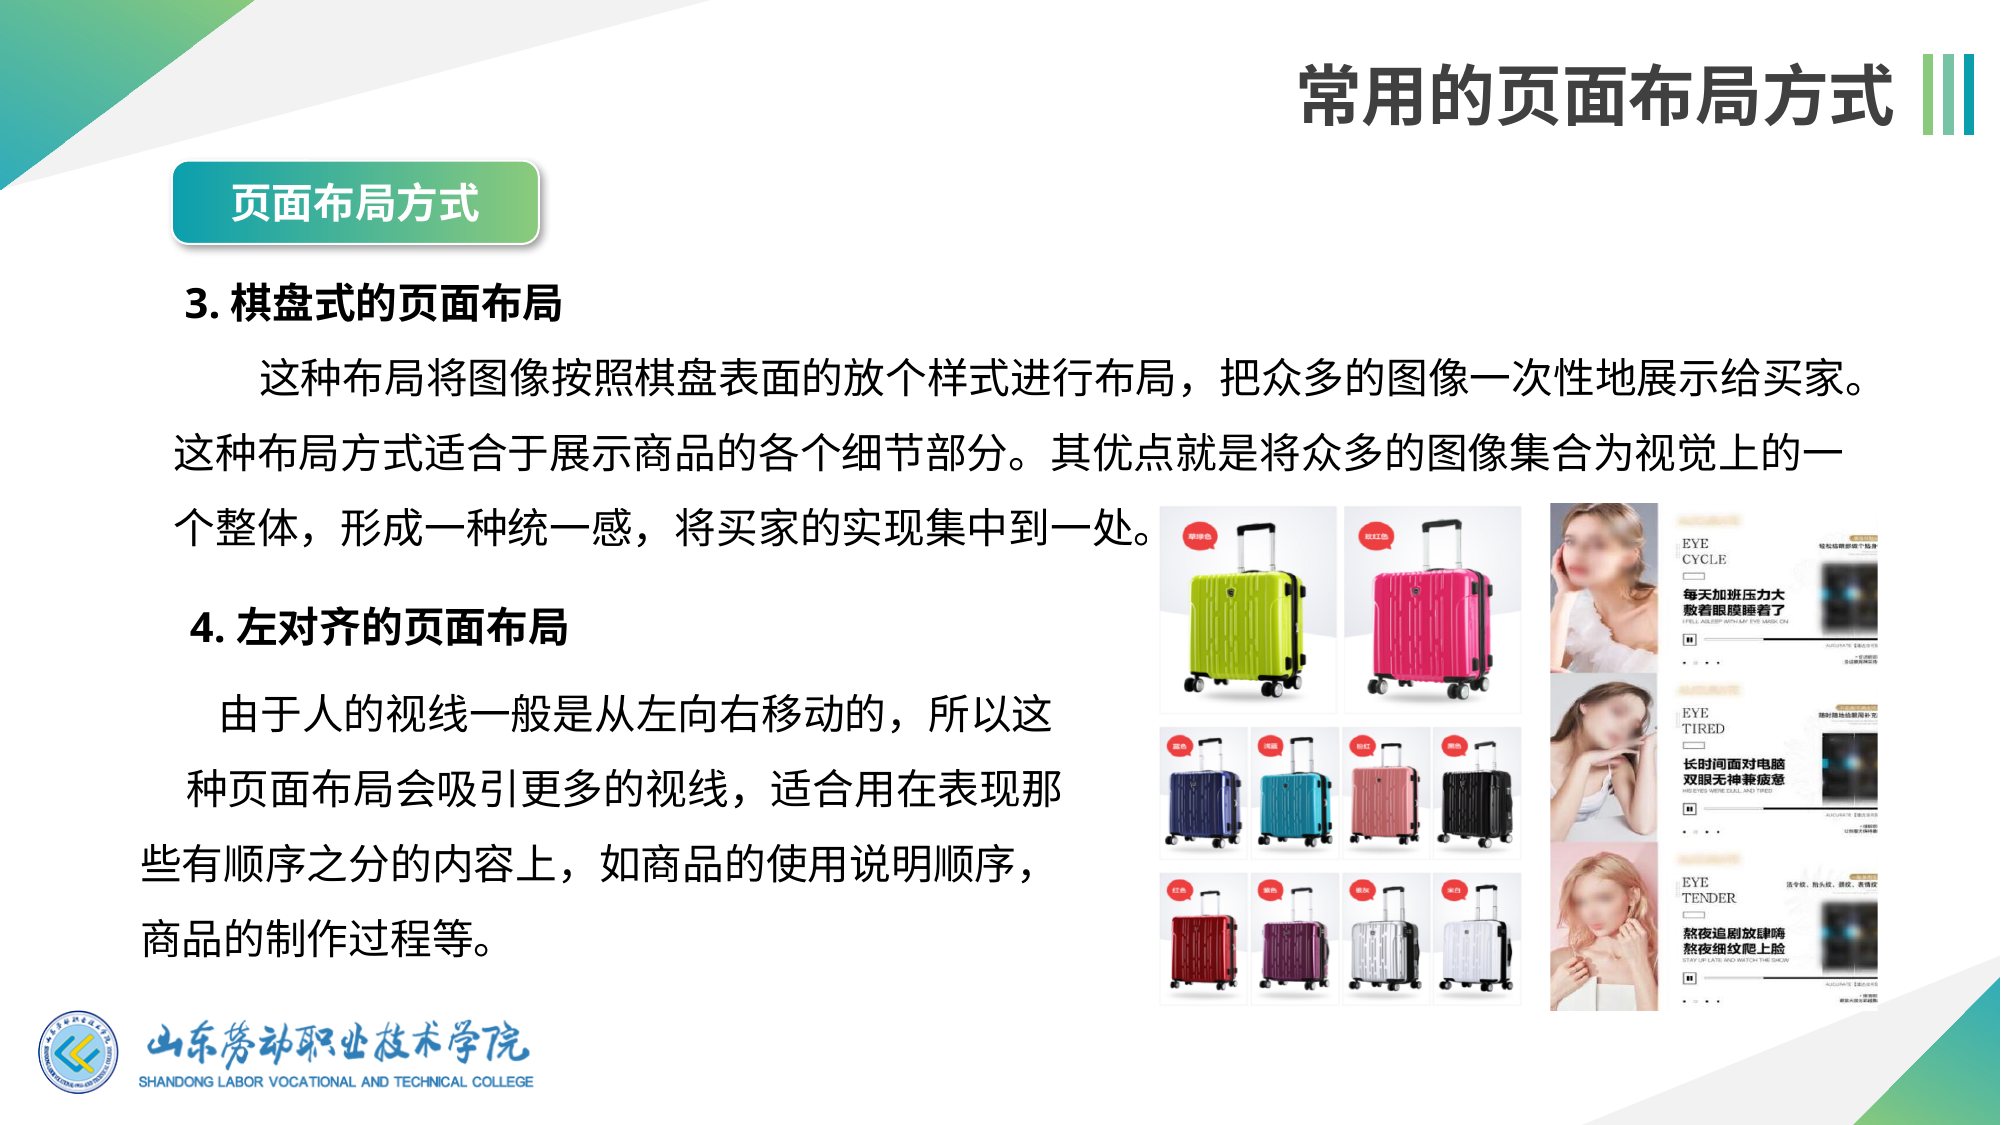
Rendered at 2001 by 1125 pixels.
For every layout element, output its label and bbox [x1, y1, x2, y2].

picture [1550, 503, 1878, 1011]
text_box [0, 0, 2000, 1125]
text_box [1928, 54, 1969, 136]
picture [38, 1010, 550, 1094]
text_box [171, 160, 539, 244]
picture [1147, 496, 1530, 1013]
